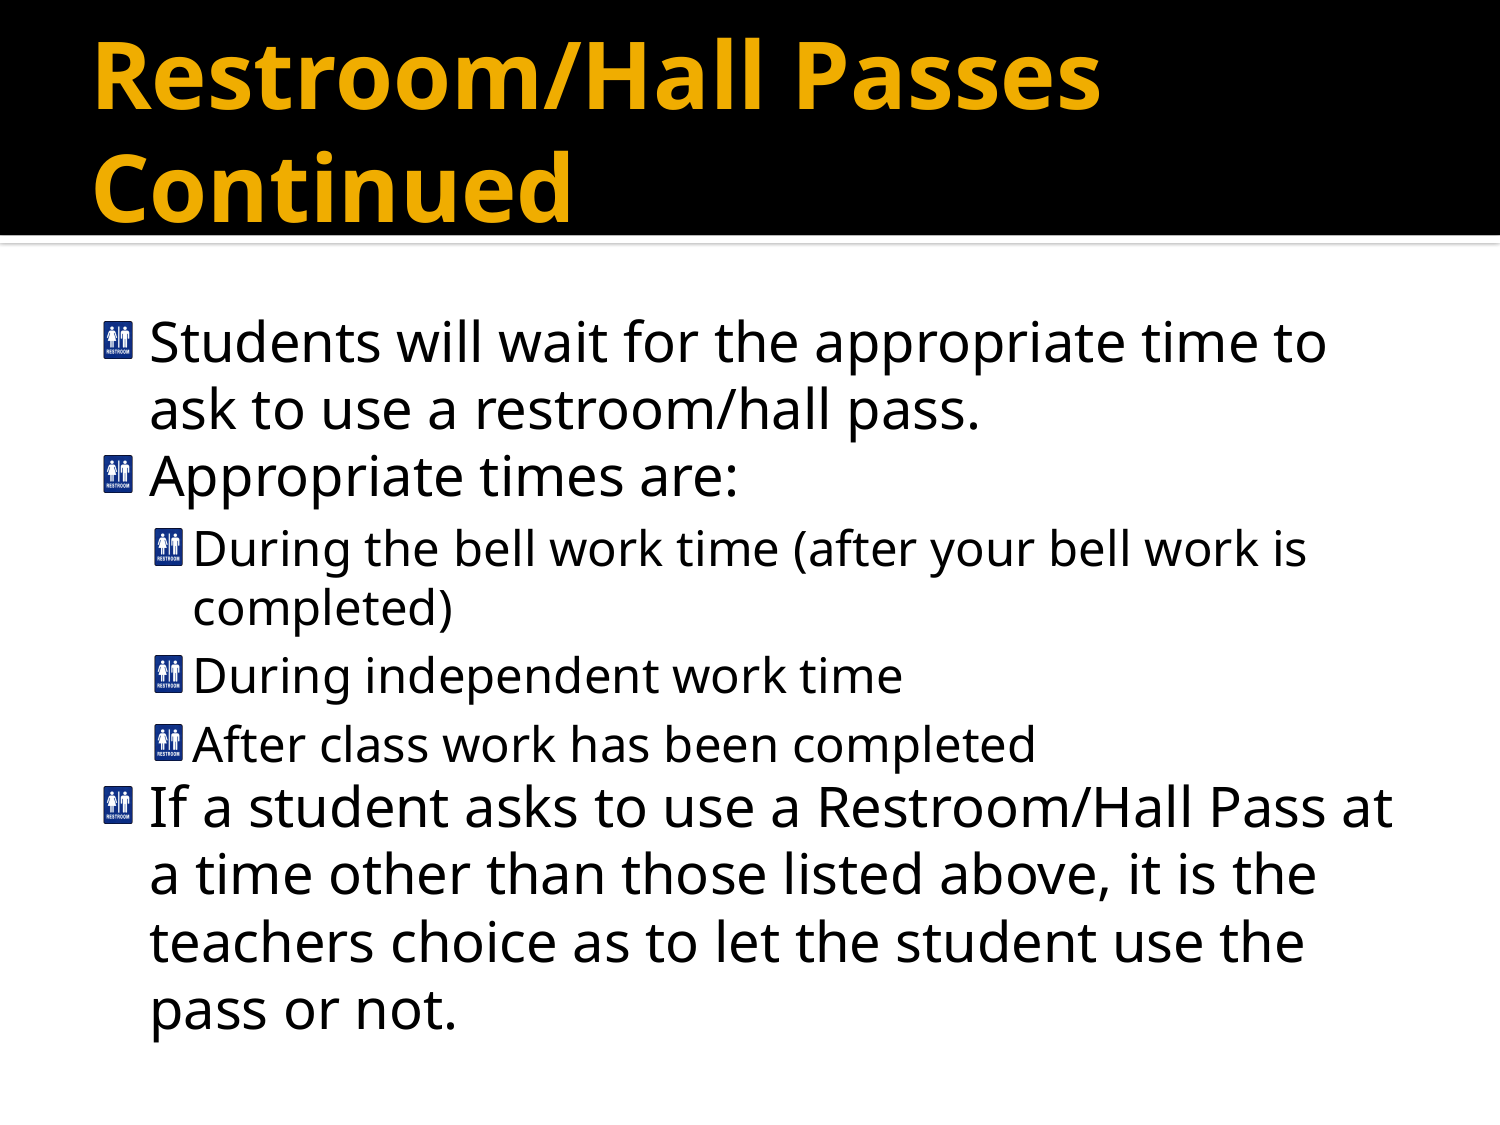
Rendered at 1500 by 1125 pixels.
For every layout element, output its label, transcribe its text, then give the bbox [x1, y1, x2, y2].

picture [152, 528, 185, 566]
picture [152, 655, 185, 693]
picture [101, 455, 135, 493]
list Students will wait for the appropriate time to ask to use a restroom/hall pass. Appropriate times are: During the bell work time (after your bell work is completed) During independent work time After class work has been completed If a student asks to use a Restroom/Hall Pass at a time other than those listed above, it is the teachers choice as to let the student use the pass or not. [75, 291, 1425, 1050]
picture [101, 786, 135, 824]
title Restroom/Hall Passes Continued [75, 25, 1425, 231]
picture [101, 321, 135, 359]
picture [152, 724, 185, 761]
